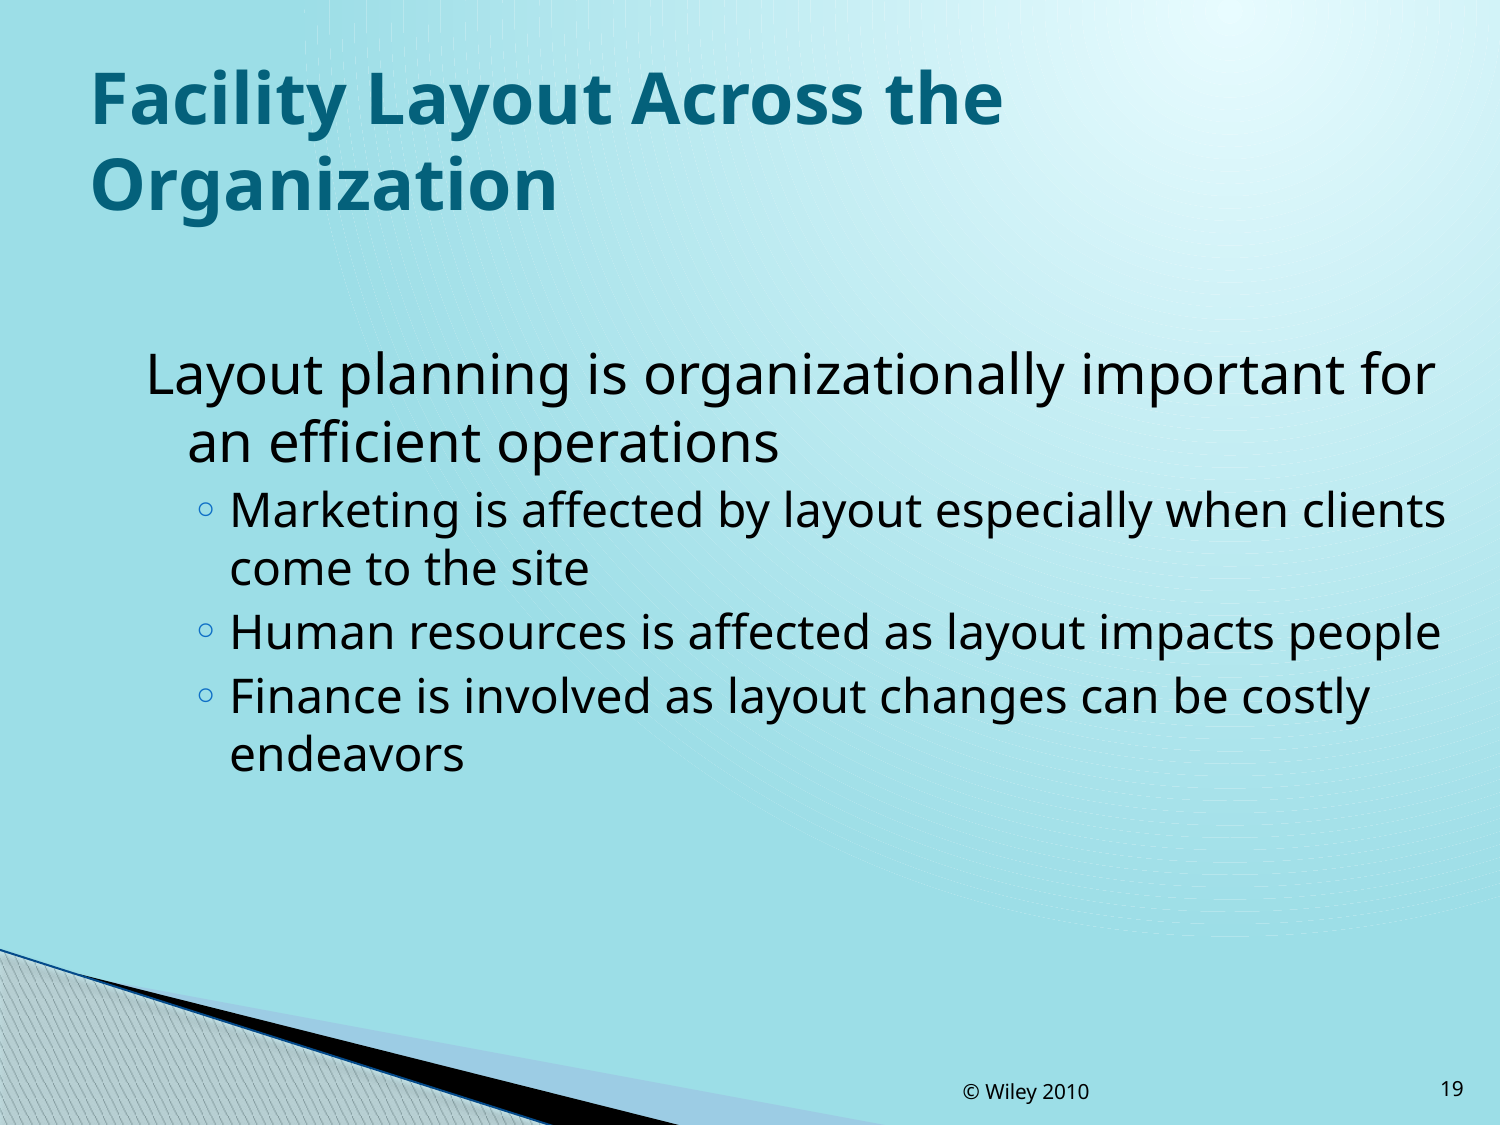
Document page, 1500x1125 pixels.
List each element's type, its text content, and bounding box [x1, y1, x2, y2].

list Layout planning is organizationally important for an efficient operations Marketing is affected by layout especially when clients come to the site Human resources is affected as layout impacts people Finance is involved as layout changes can be costly endeavors [112, 331, 1469, 1006]
slide_number 19 [1418, 1051, 1479, 1112]
title Facility Layout Across the Organization [75, 45, 1425, 233]
footer © Wiley 2010 [718, 1051, 1105, 1112]
